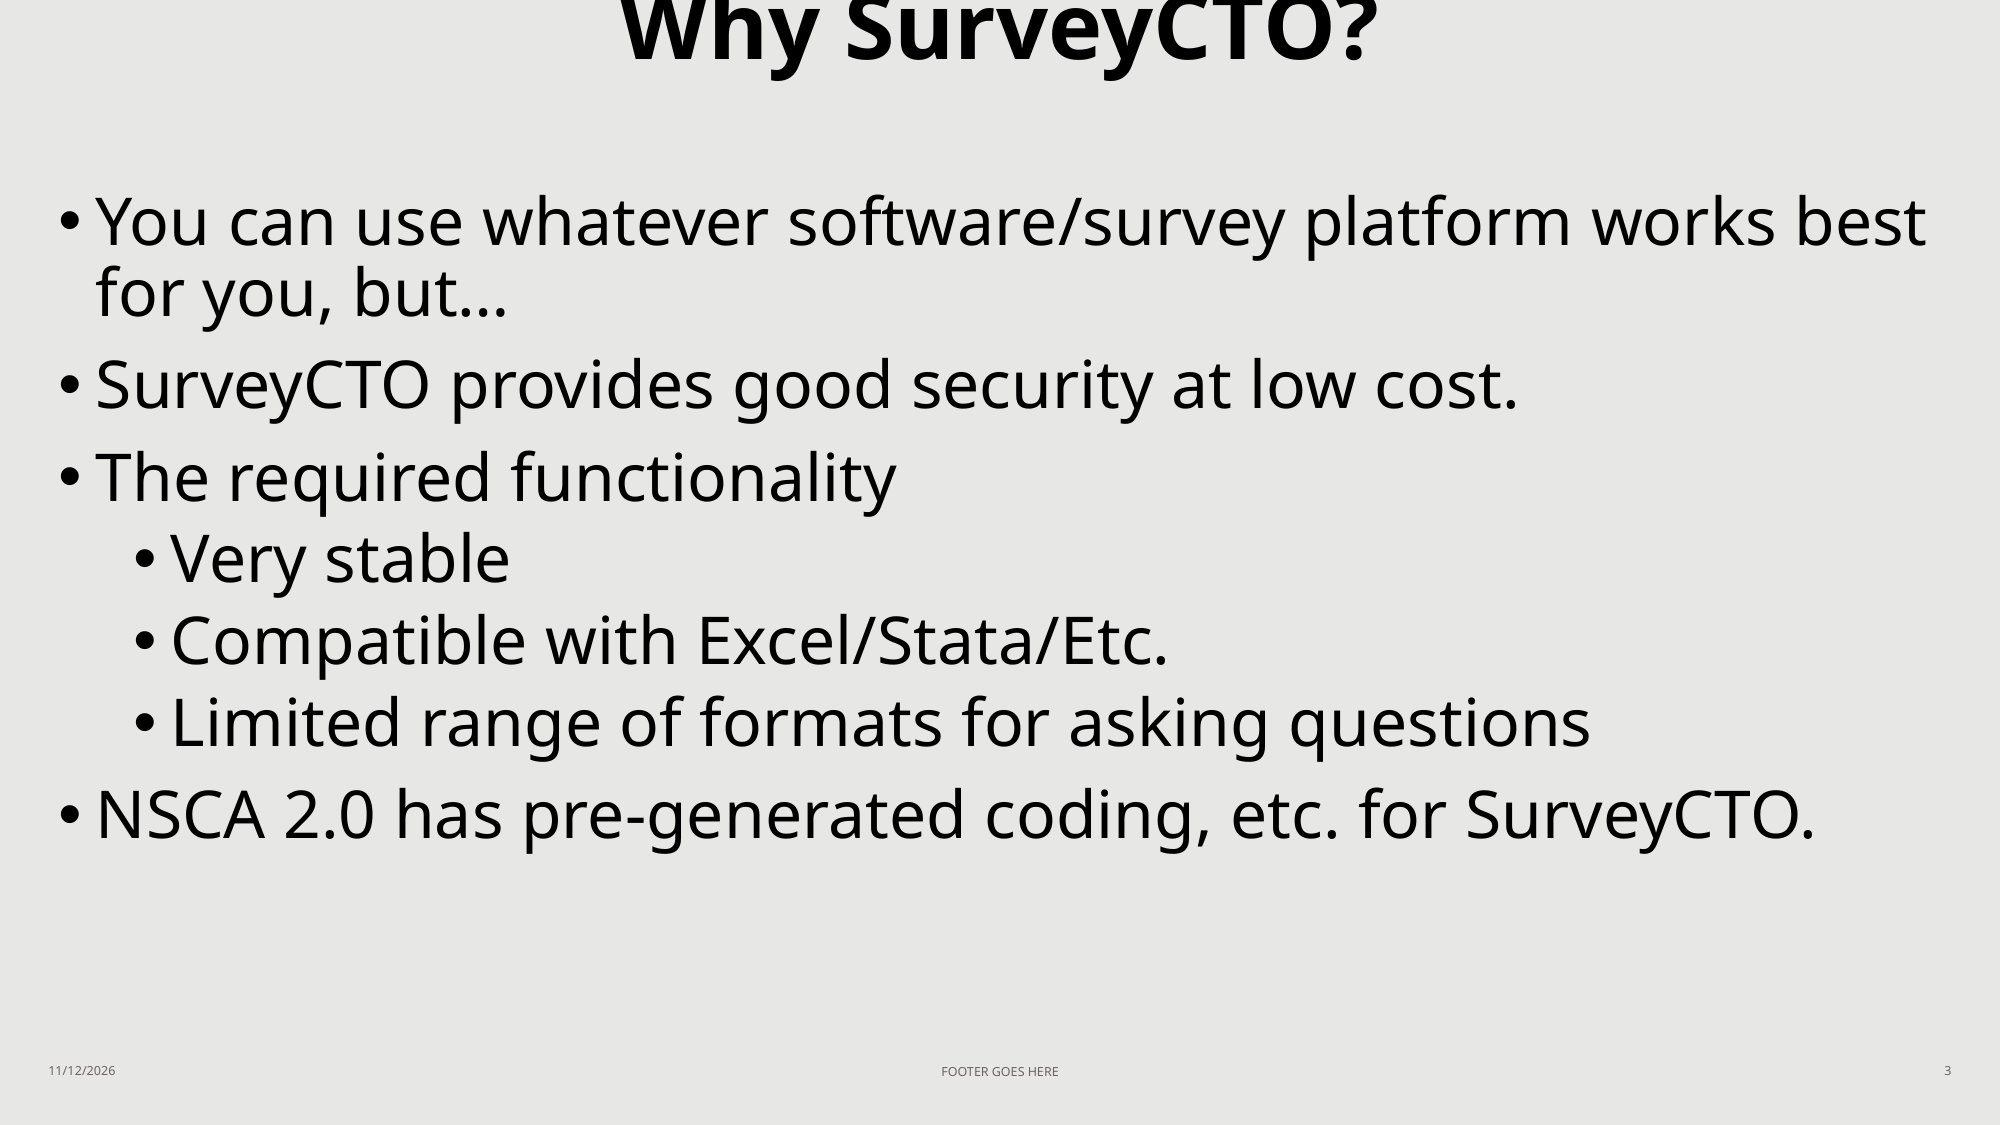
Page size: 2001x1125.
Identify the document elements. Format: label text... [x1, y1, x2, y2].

list You can use whatever software/survey platform works best for you, but… SurveyCTO provides good security at low cost. The required functionality Very stable Compatible with Excel/Stata/Etc. Limited range of formats for asking questions NSCA 2.0 has pre-generated coding, etc. for SurveyCTO. [43, 180, 1961, 1090]
footer FOOTER GOES HERE [683, 1053, 1317, 1089]
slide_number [33, 1053, 500, 1089]
title Why SurveyCTO? [318, 0, 1682, 198]
slide_number 3 [1500, 1053, 1967, 1089]
